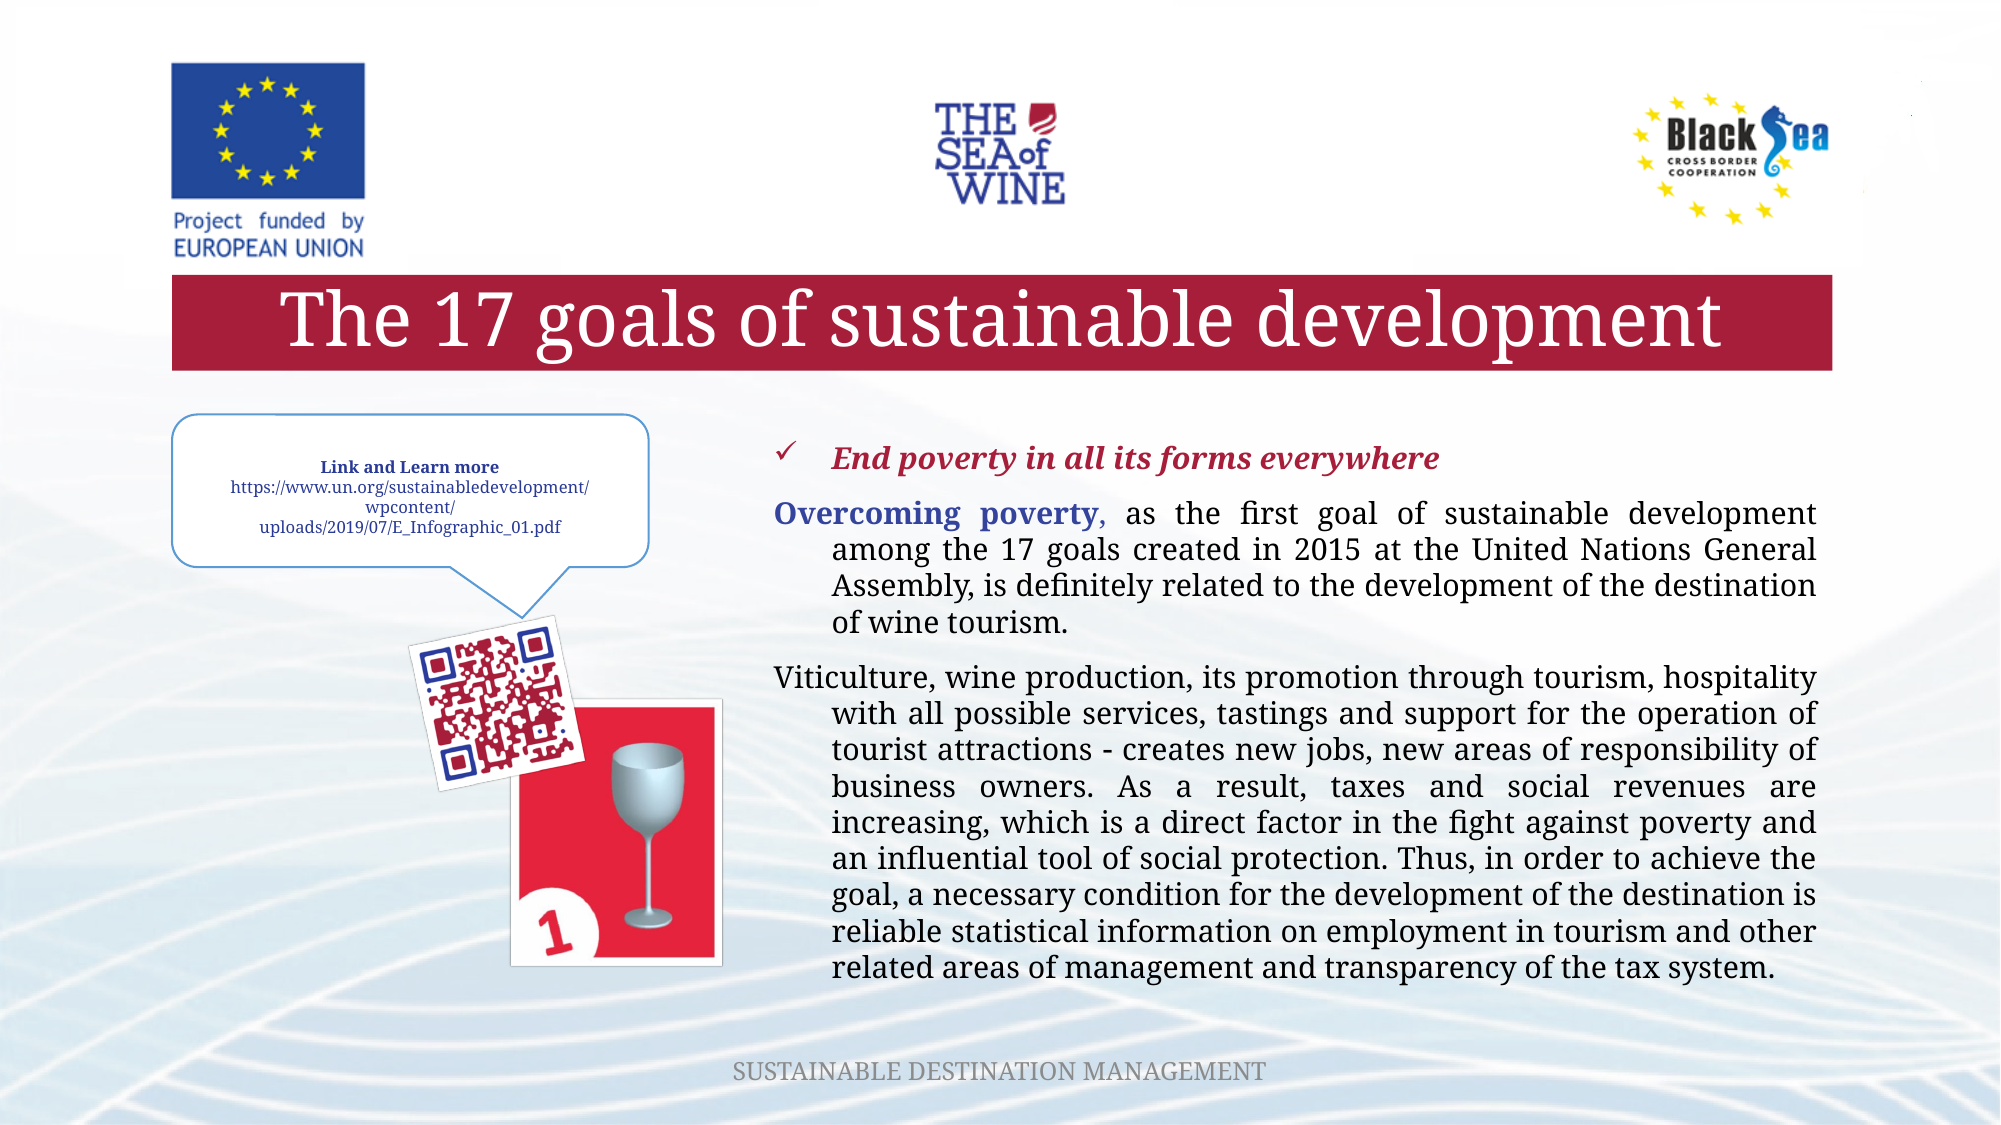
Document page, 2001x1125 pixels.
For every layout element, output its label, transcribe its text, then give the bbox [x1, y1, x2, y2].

title The 17 goals of sustainable development [172, 274, 1833, 371]
text_box Link and Learn more https://www.un.org/sustainabledevelopment/wpcontent/ uploads/2019/07/E_Infographic_01.pdf [170, 413, 650, 611]
footer SUSTAINABLE DESTINATION MANAGEMENT [662, 1042, 1338, 1103]
list End poverty in all its forms everywhere Overcoming poverty, as the first goal of sustainable development among the 17 goals created in 2015 at the United Nations General Assembly, is definitely related to the development of the destination of wine tourism. Viticulture, wine production, its promotion through tourism, hospitality with all possible services, tastings and support for the operation of tourist attractions  creates new jobs, new areas of responsibility of business owners. As a result, taxes and social revenues are increasing, which is a direct factor in the fight against poverty and an influential tool of social protection. Thus, in order to achieve the goal, a necessary condition for the development of the destination is reliable statistical information on employment in tourism and other related areas of management and transparency of the tax system. [758, 414, 1833, 1009]
picture [0, 0, 2001, 1125]
